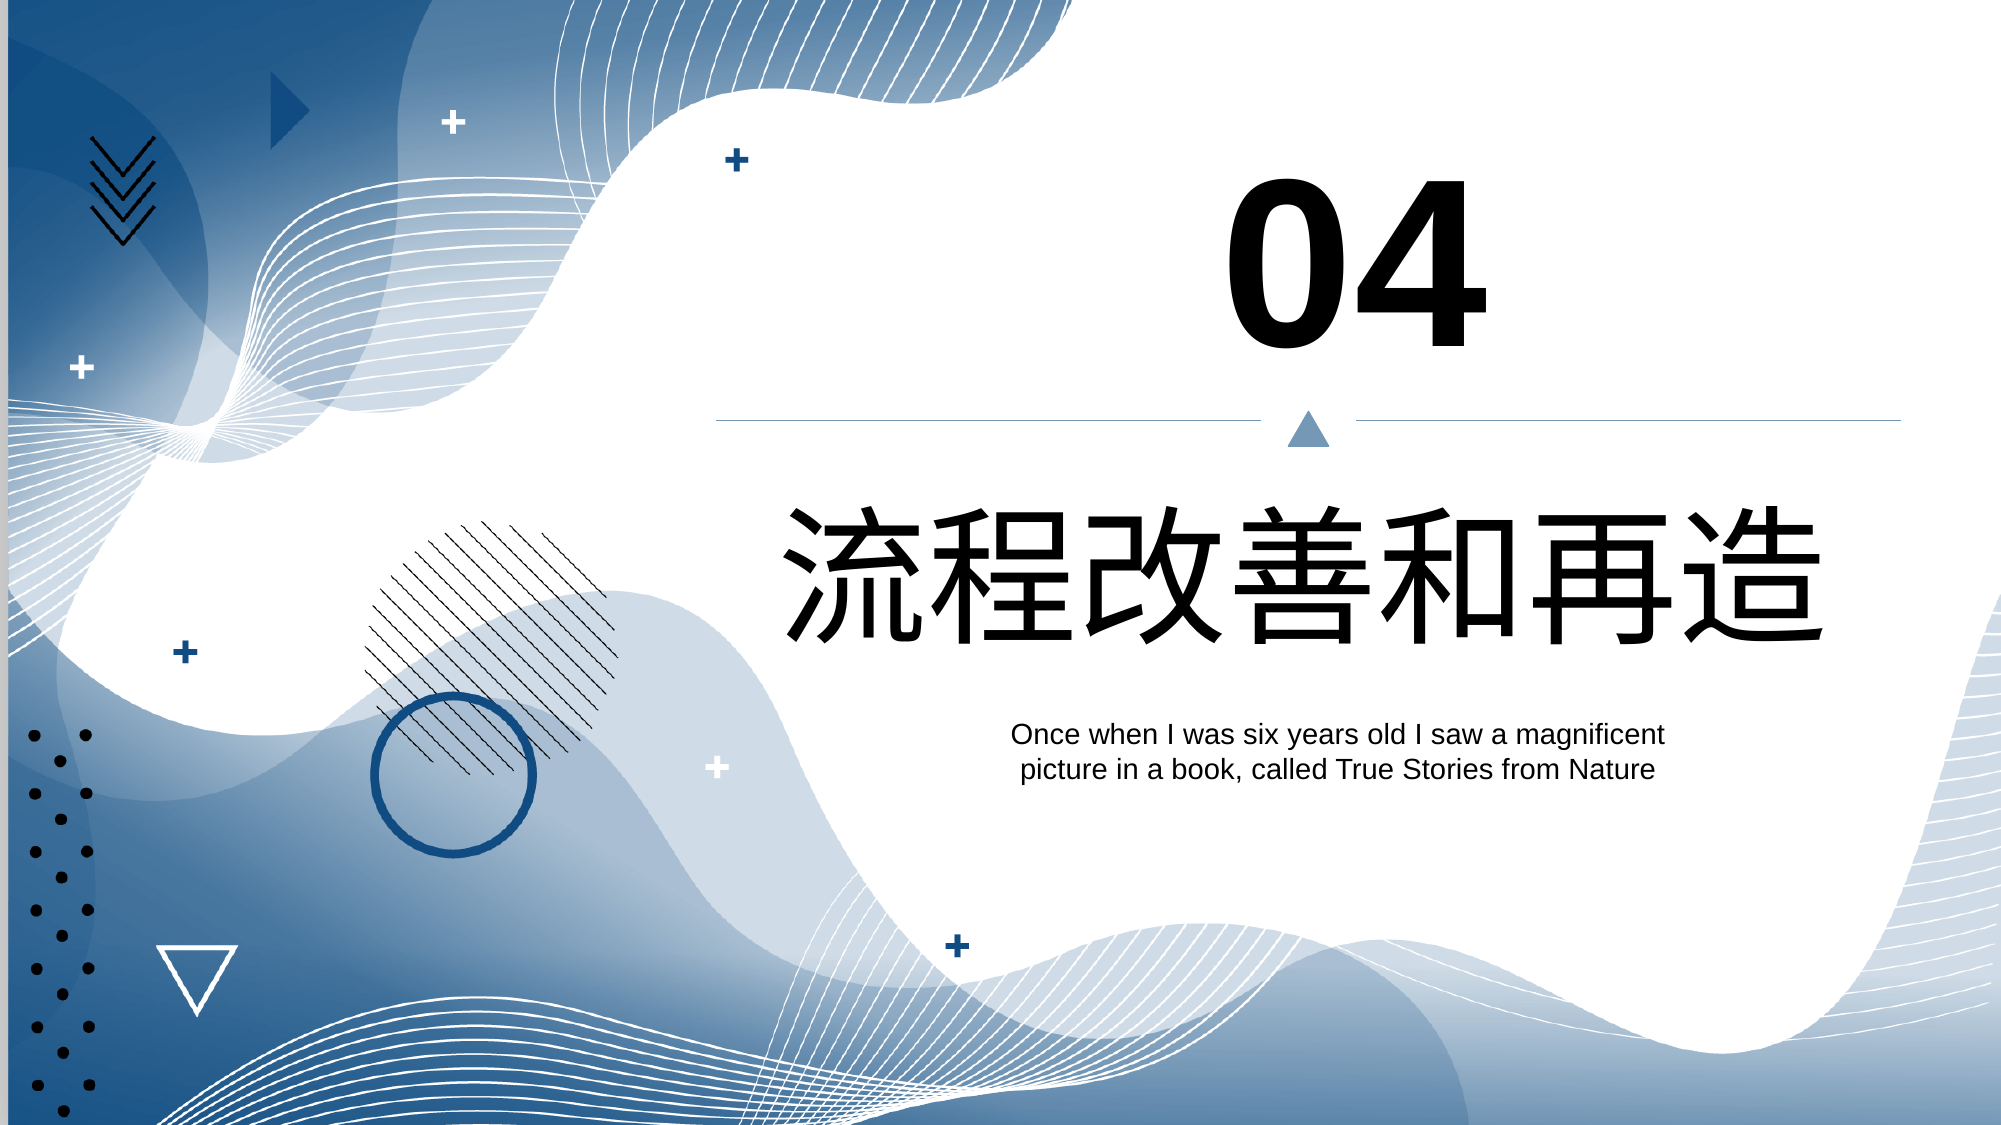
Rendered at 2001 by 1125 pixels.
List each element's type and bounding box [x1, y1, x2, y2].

picture [0, 0, 2001, 1125]
text_box [715, 99, 1902, 447]
